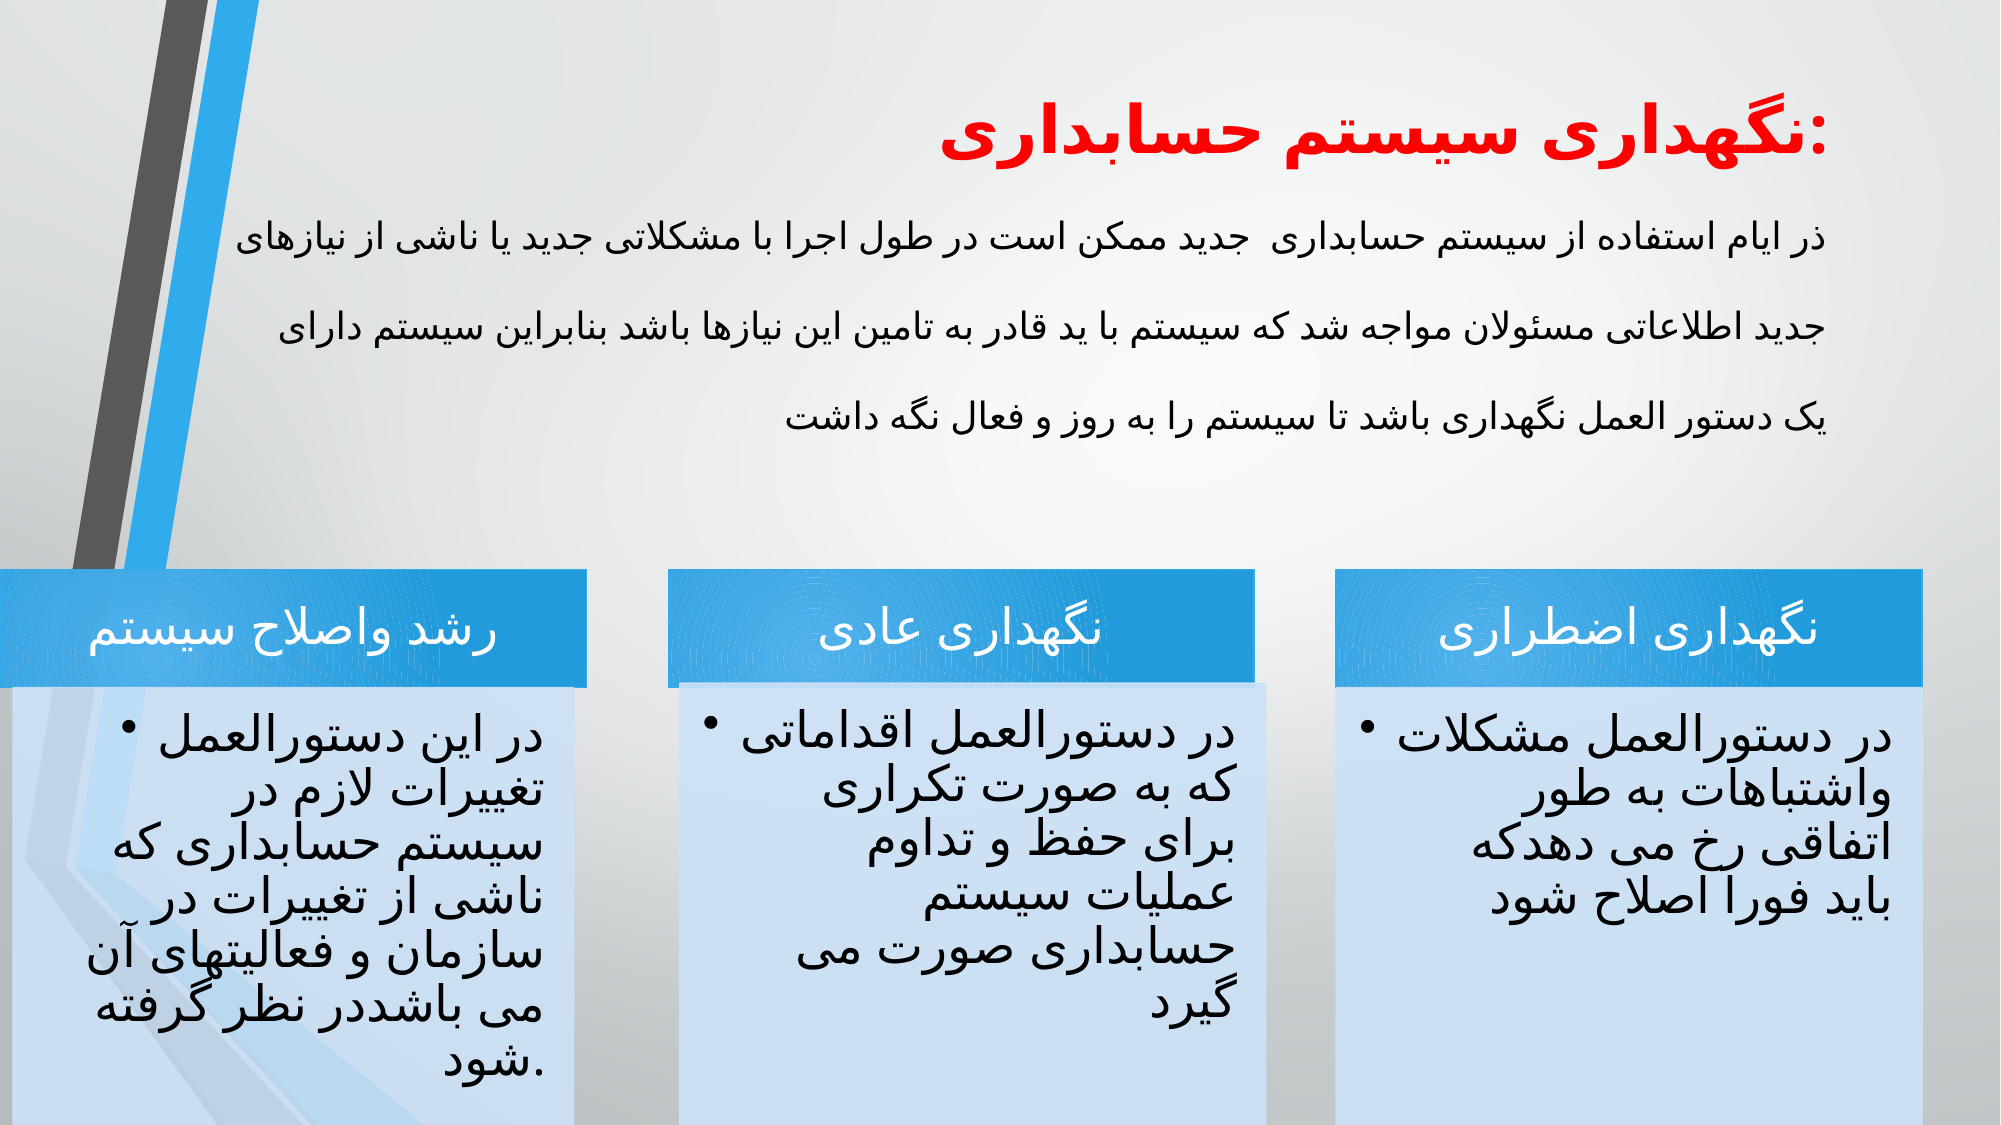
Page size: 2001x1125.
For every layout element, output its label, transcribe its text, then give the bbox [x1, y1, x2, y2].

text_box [0, 530, 1923, 1125]
text_box نگهداری سیستم حسابداری: ذر ایام استفاده از سیستم حسابداری جدید ممکن است در طول اجرا با مشکلاتی جدید یا ناشی از نیازهای جدید اطلاعاتی مسئولان مواجه شد که سیستم با ید قادر به تامین این نیازها باشد بنابراین سیستم دارای یک دستور العمل نگهداری باشد تا سیستم را به روز و فعال نگه داشت [213, 0, 1844, 490]
